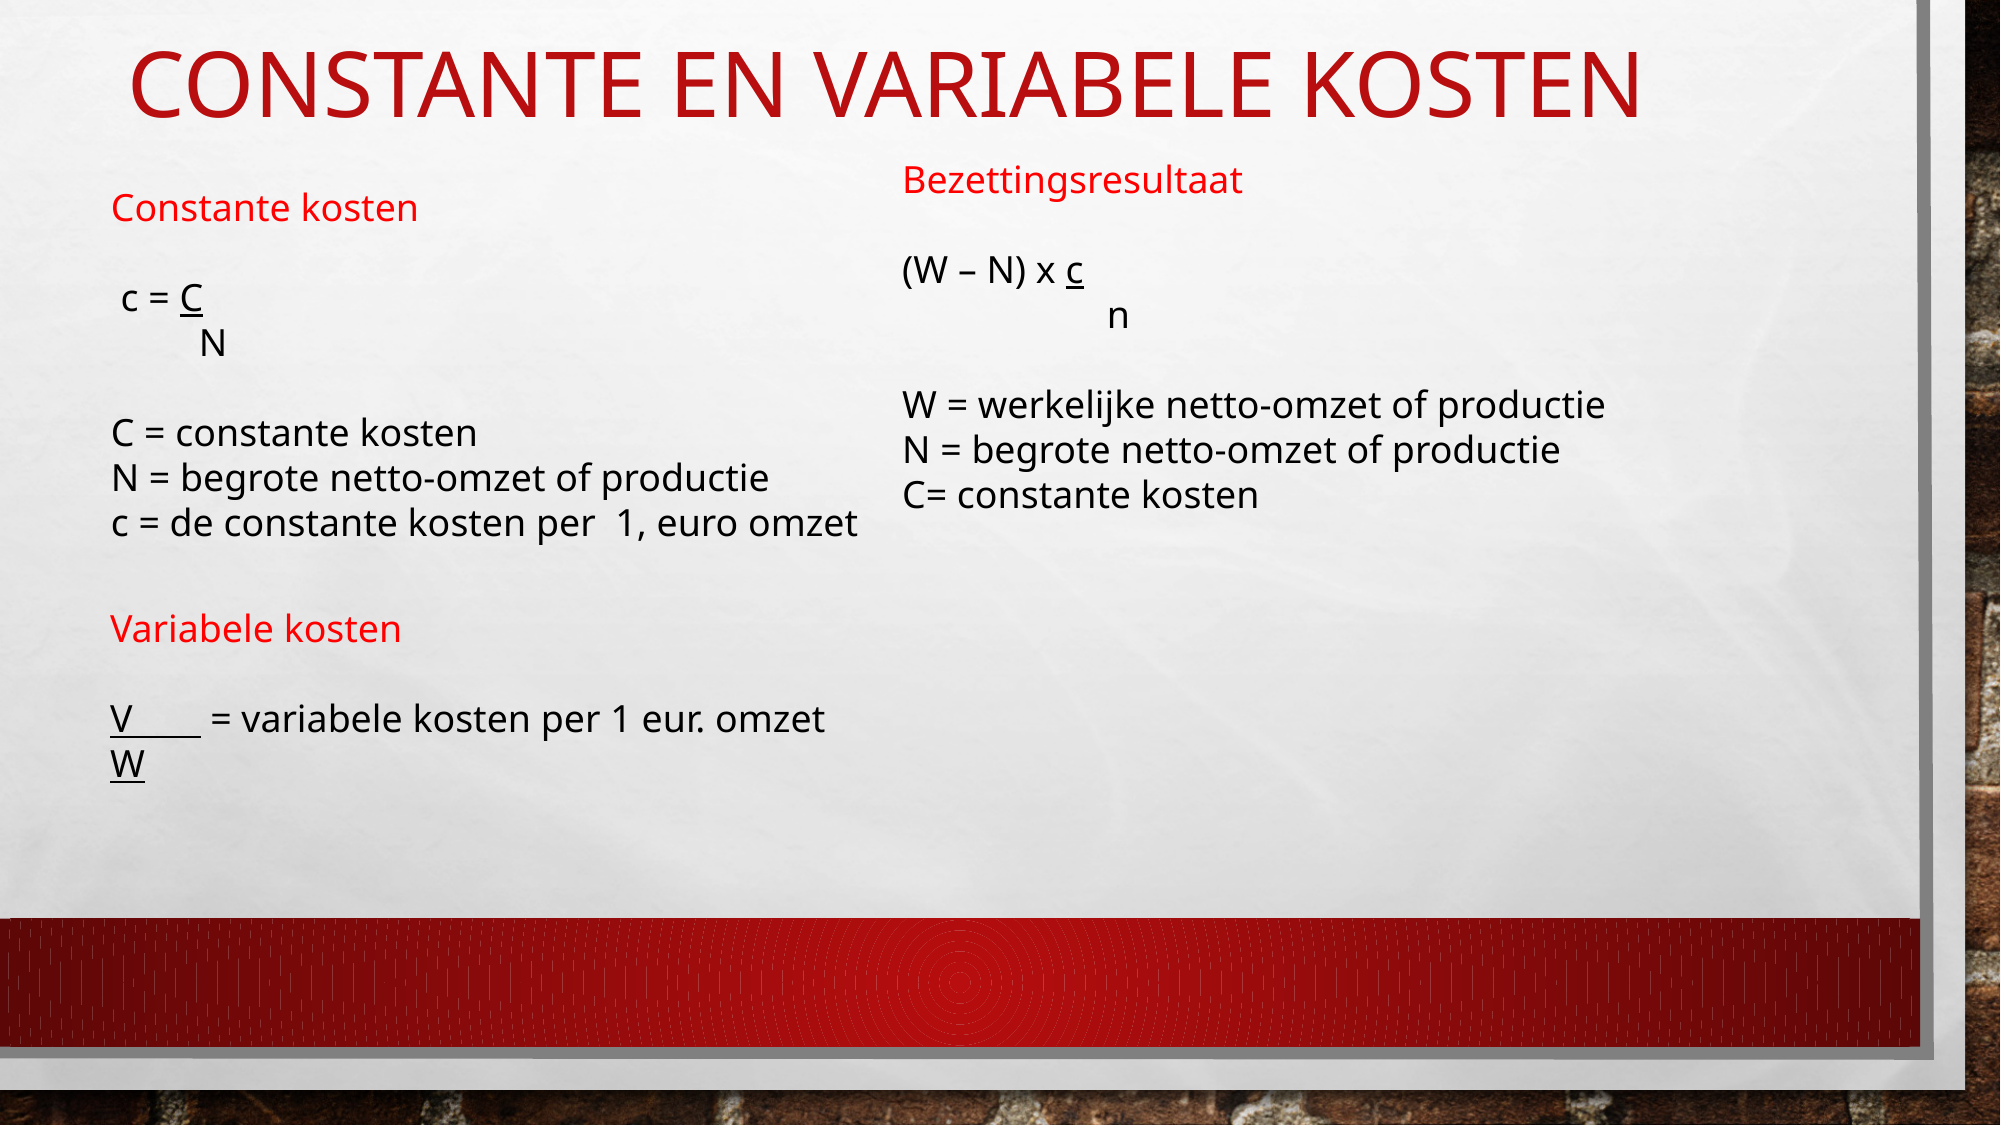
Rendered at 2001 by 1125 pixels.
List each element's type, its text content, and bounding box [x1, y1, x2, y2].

text_box Constante kosten c = C N C = constante kosten N = begrote netto-omzet of productie c = de constante kosten per 1, euro omzet [96, 176, 889, 596]
picture [0, 0, 2000, 1125]
text_box Variabele kosten V = variabele kosten per 1 eur. omzet W [95, 597, 877, 793]
text_box Bezettingsresultaat (W – N) x c n W = werkelijke netto-omzet of productie N = begrote netto-omzet of productie C= constante kosten [887, 148, 1793, 524]
title constante en variabele kosten [112, 0, 1818, 177]
